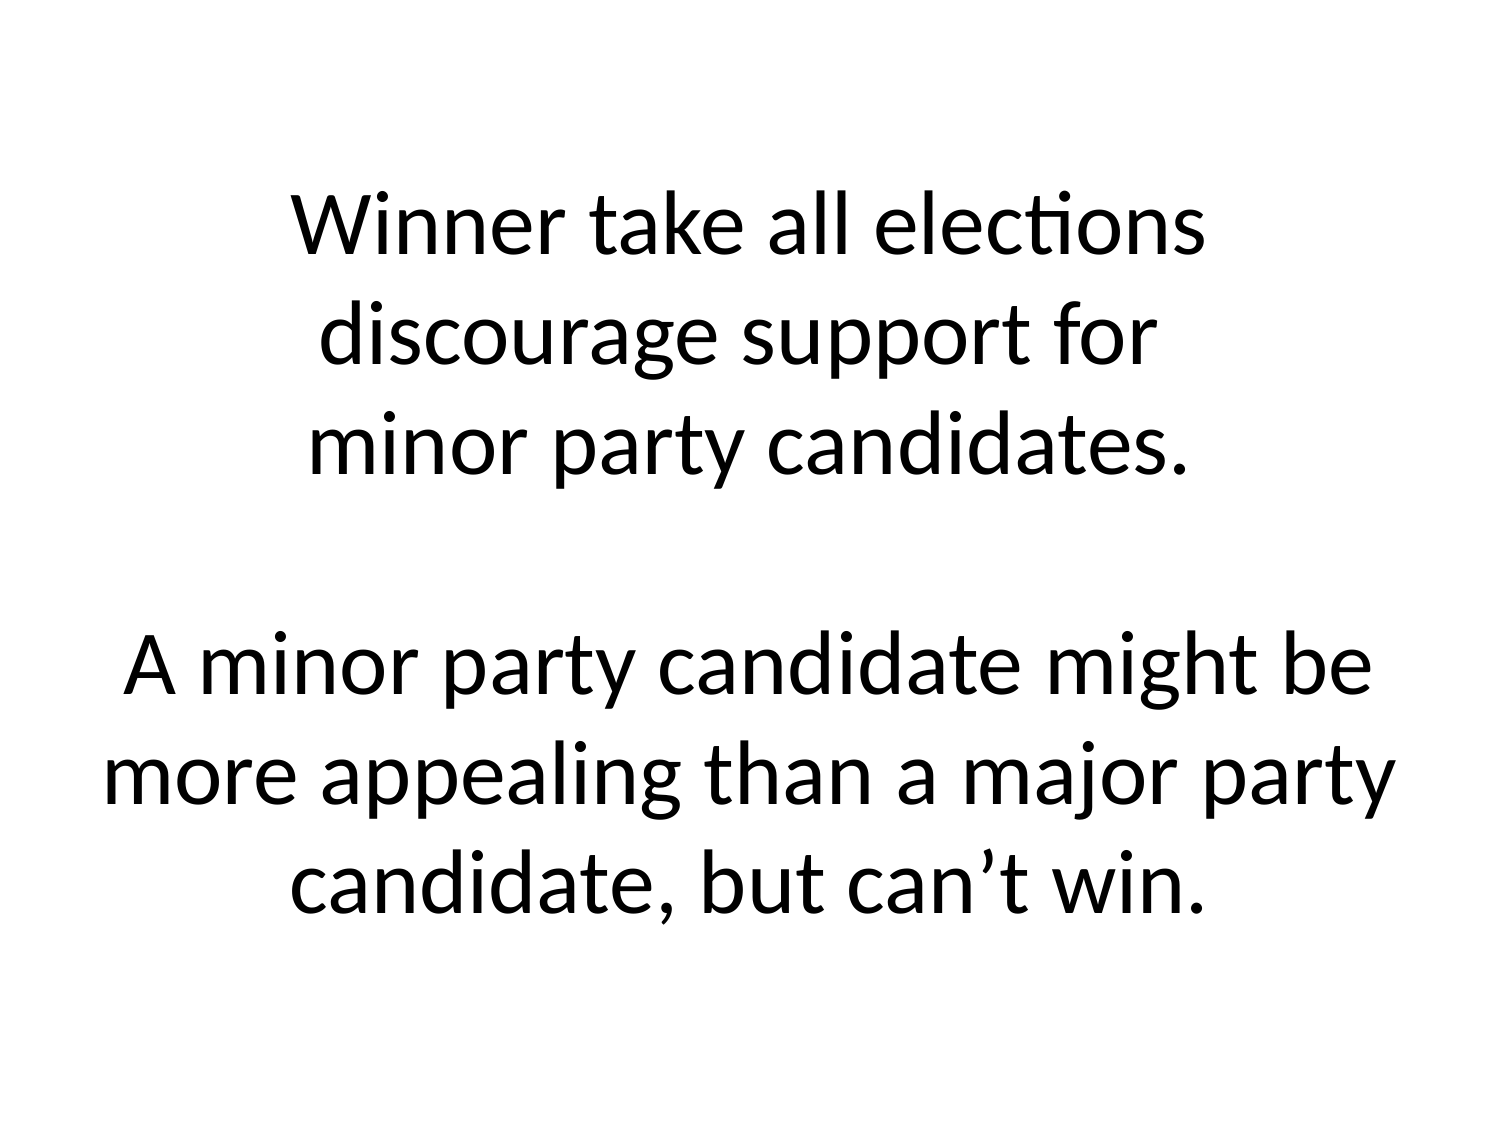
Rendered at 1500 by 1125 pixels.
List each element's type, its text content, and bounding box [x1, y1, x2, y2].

title Winner take all elections discourage support for minor party candidates. A minor party candidate might be more appealing than a major party candidate, but can’t win. [74, 44, 1426, 1051]
